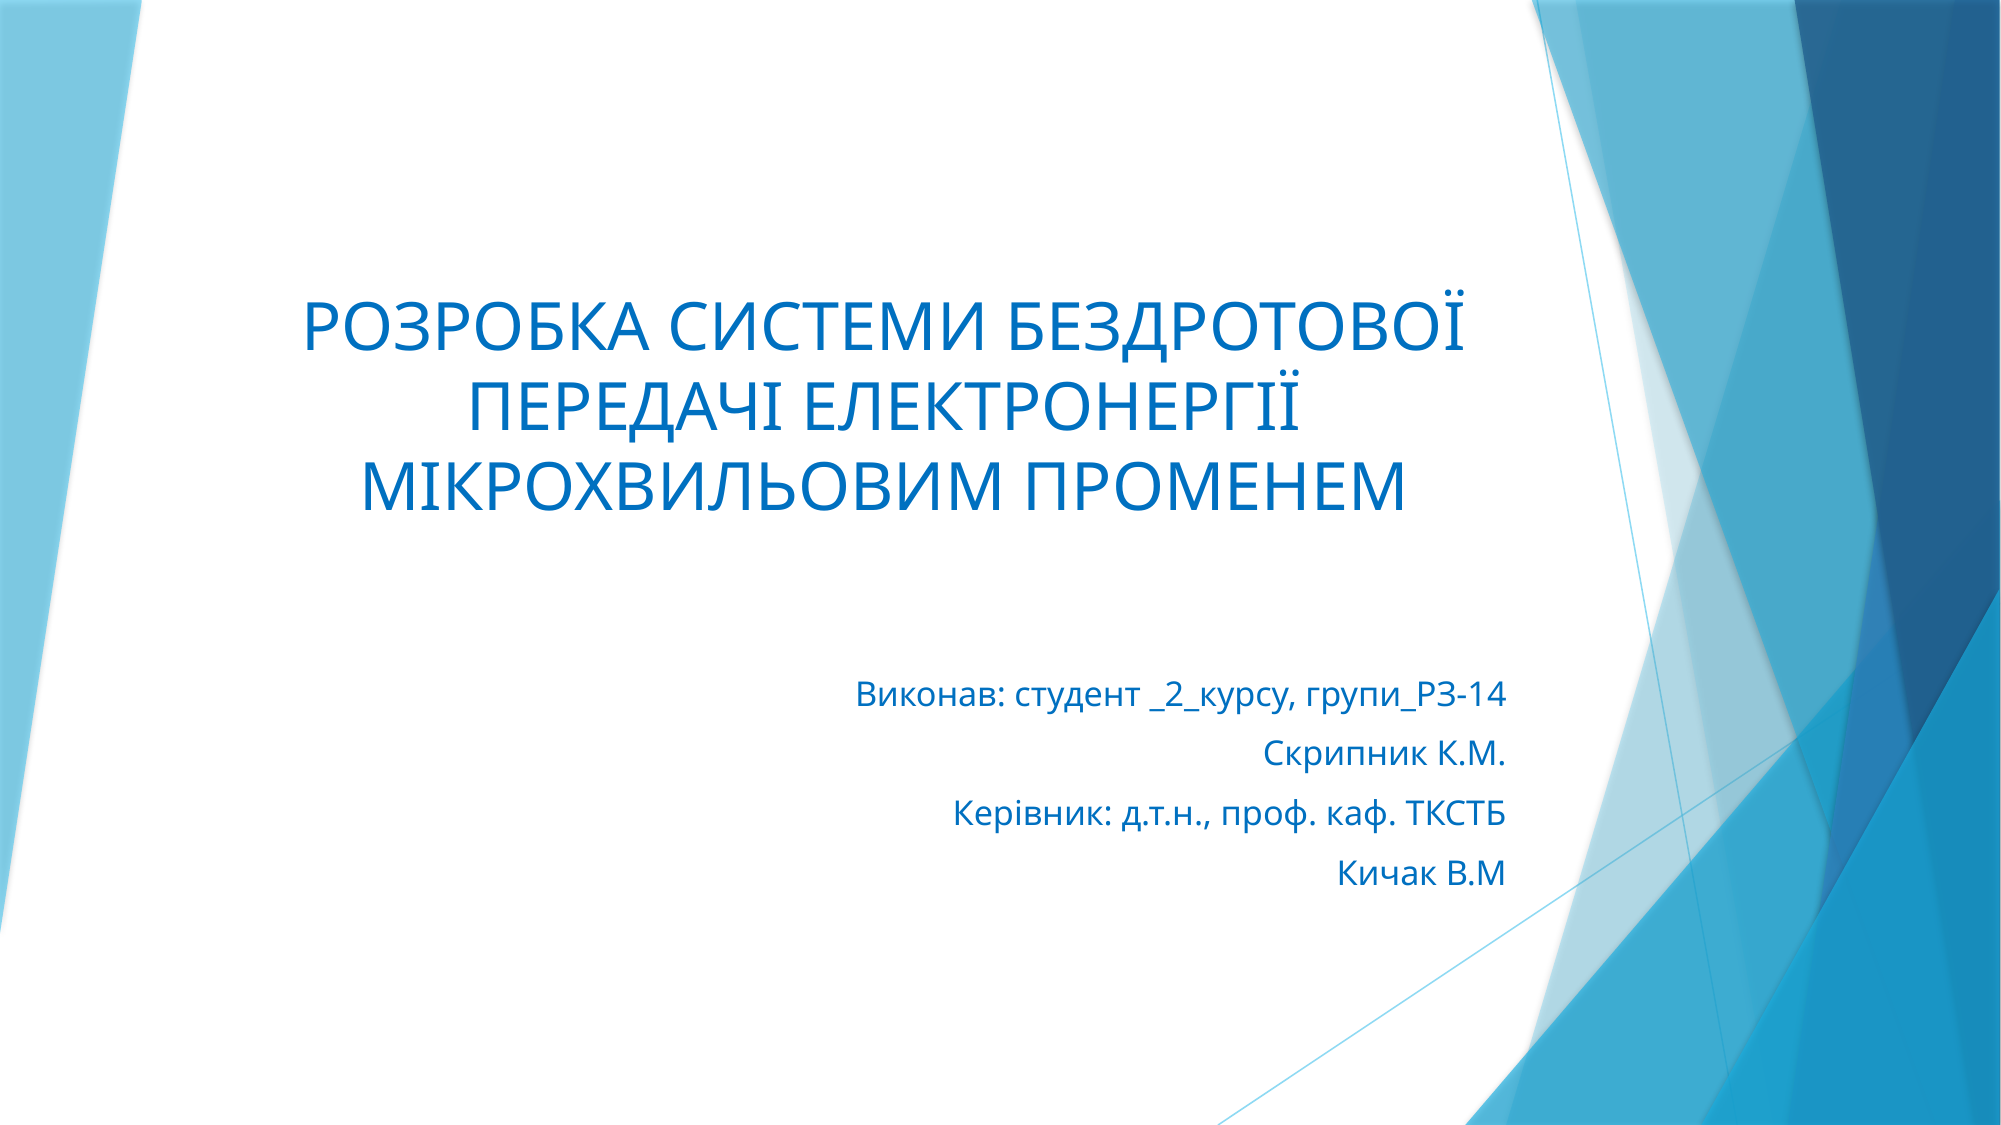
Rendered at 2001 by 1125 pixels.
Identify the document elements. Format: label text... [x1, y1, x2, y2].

title Розробка системи бездротової передачі електронергії мікрохвильовим променем [247, 261, 1522, 532]
subtitle Виконав: студент _2_курсу, групи_РЗ-14 Скрипник К.М. Керівник: д.т.н., проф. каф. ТКСТБ Кичак В.М [247, 664, 1522, 902]
